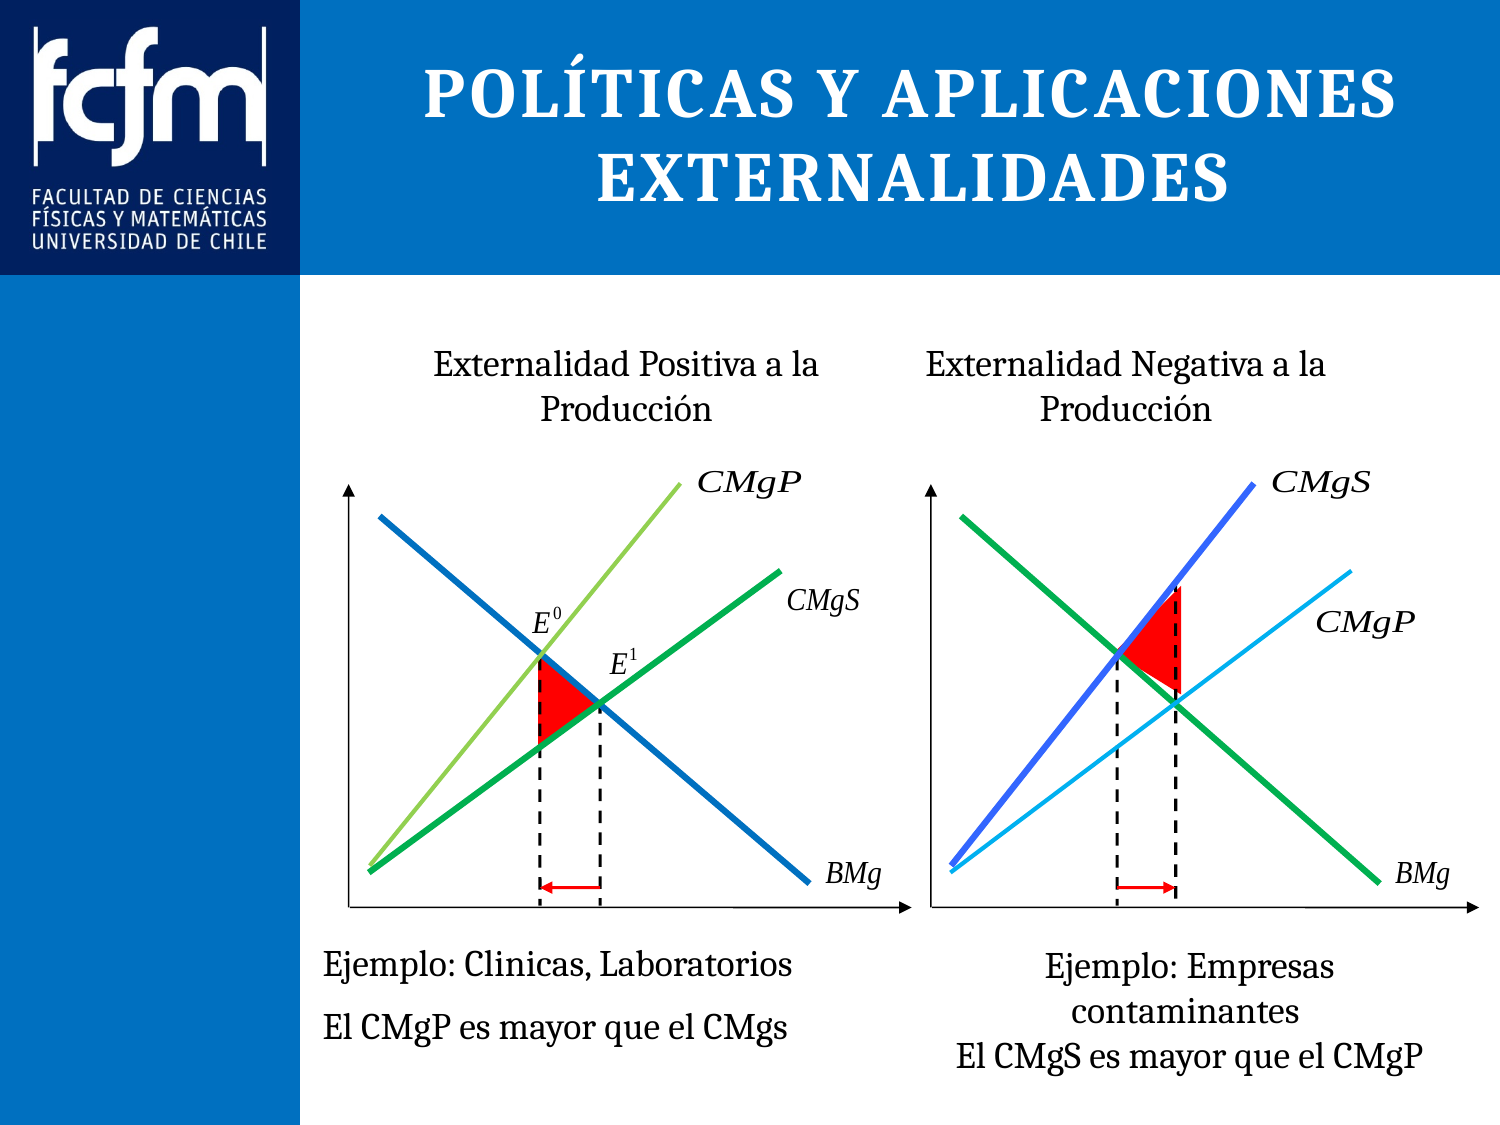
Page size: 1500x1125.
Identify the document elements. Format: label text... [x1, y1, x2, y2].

text_box Ejemplo: Empresas contaminantes El CMgS es mayor que el CMgP [927, 935, 1453, 1083]
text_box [930, 462, 1480, 908]
text_box Ejemplo: Clinicas, Laboratorios El CMgP es mayor que el CMgs [307, 931, 946, 1055]
picture [29, 18, 272, 254]
title Políticas y aplicaciones externalidades [399, 37, 1425, 225]
text_box Externalidad Positiva a la Producción [408, 331, 846, 437]
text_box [348, 462, 912, 908]
text_box Externalidad Negativa a la Producción [901, 331, 1351, 437]
